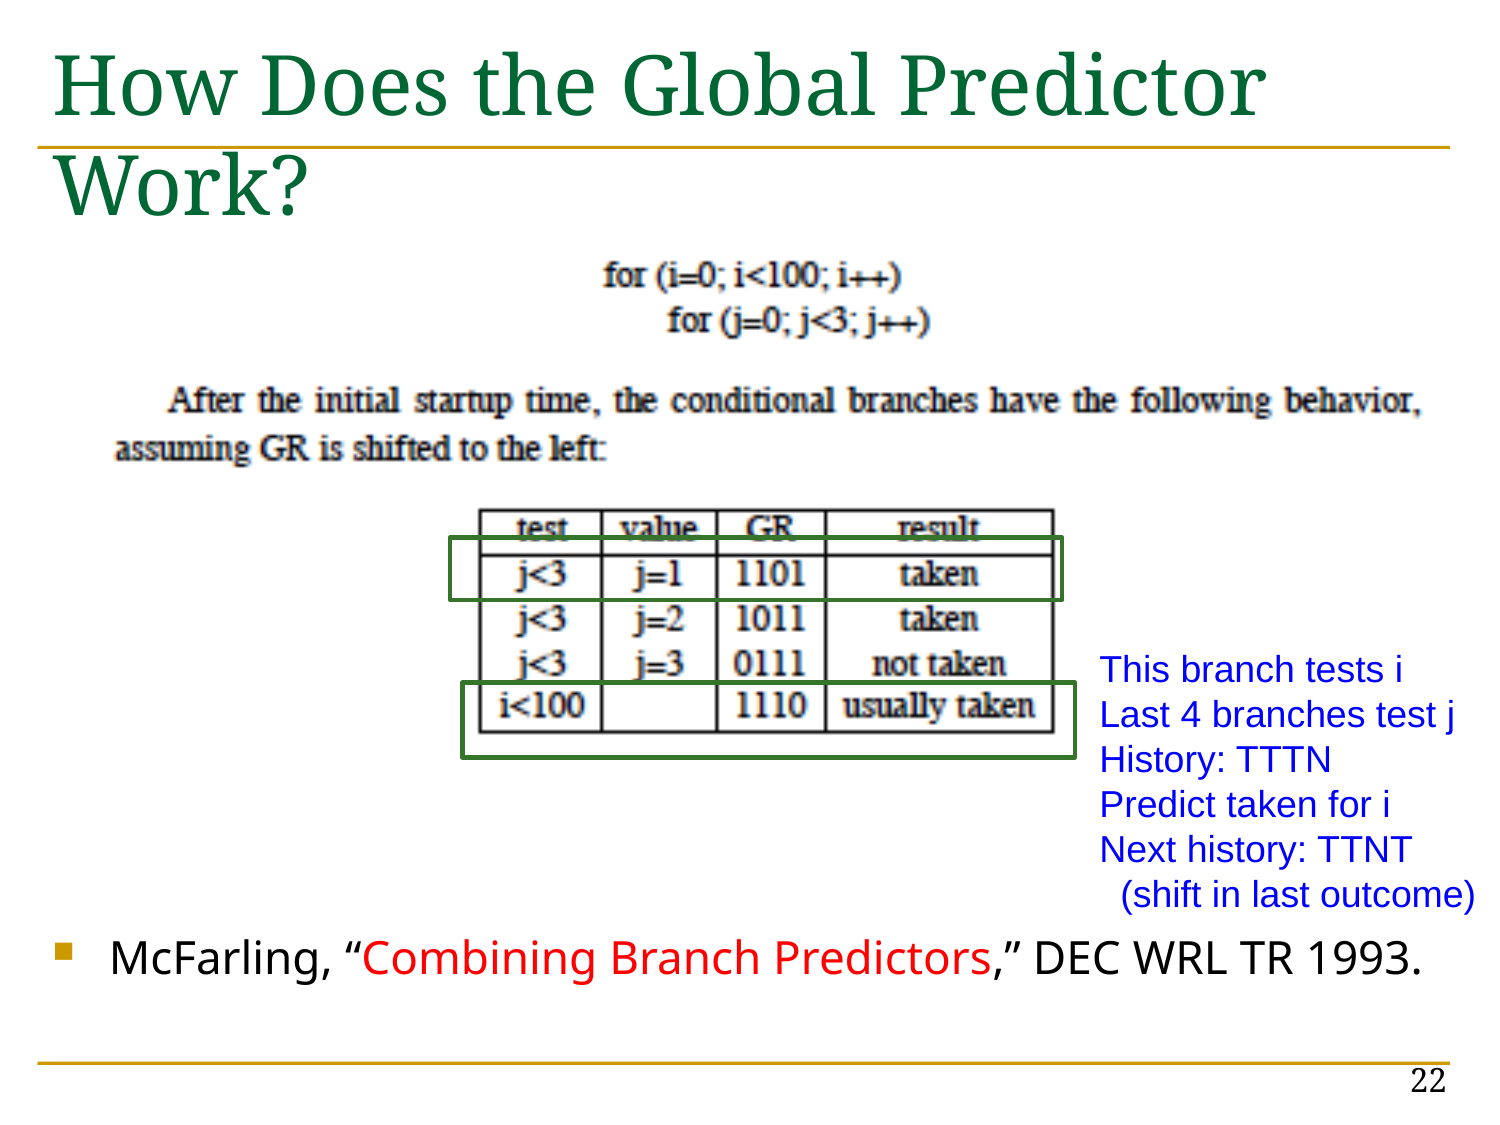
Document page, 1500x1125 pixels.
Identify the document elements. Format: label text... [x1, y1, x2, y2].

list McFarling, “Combining Branch Predictors,” DEC WRL TR 1993. [37, 163, 1450, 1016]
text_box This branch tests i Last 4 branches test j History: TTTN Predict taken for i Next history: TTNT (shift in last outcome) [1084, 637, 1500, 923]
slide_number 22 [1111, 1036, 1462, 1112]
picture [69, 224, 1479, 754]
title How Does the Global Predictor Work? [37, 24, 1450, 163]
